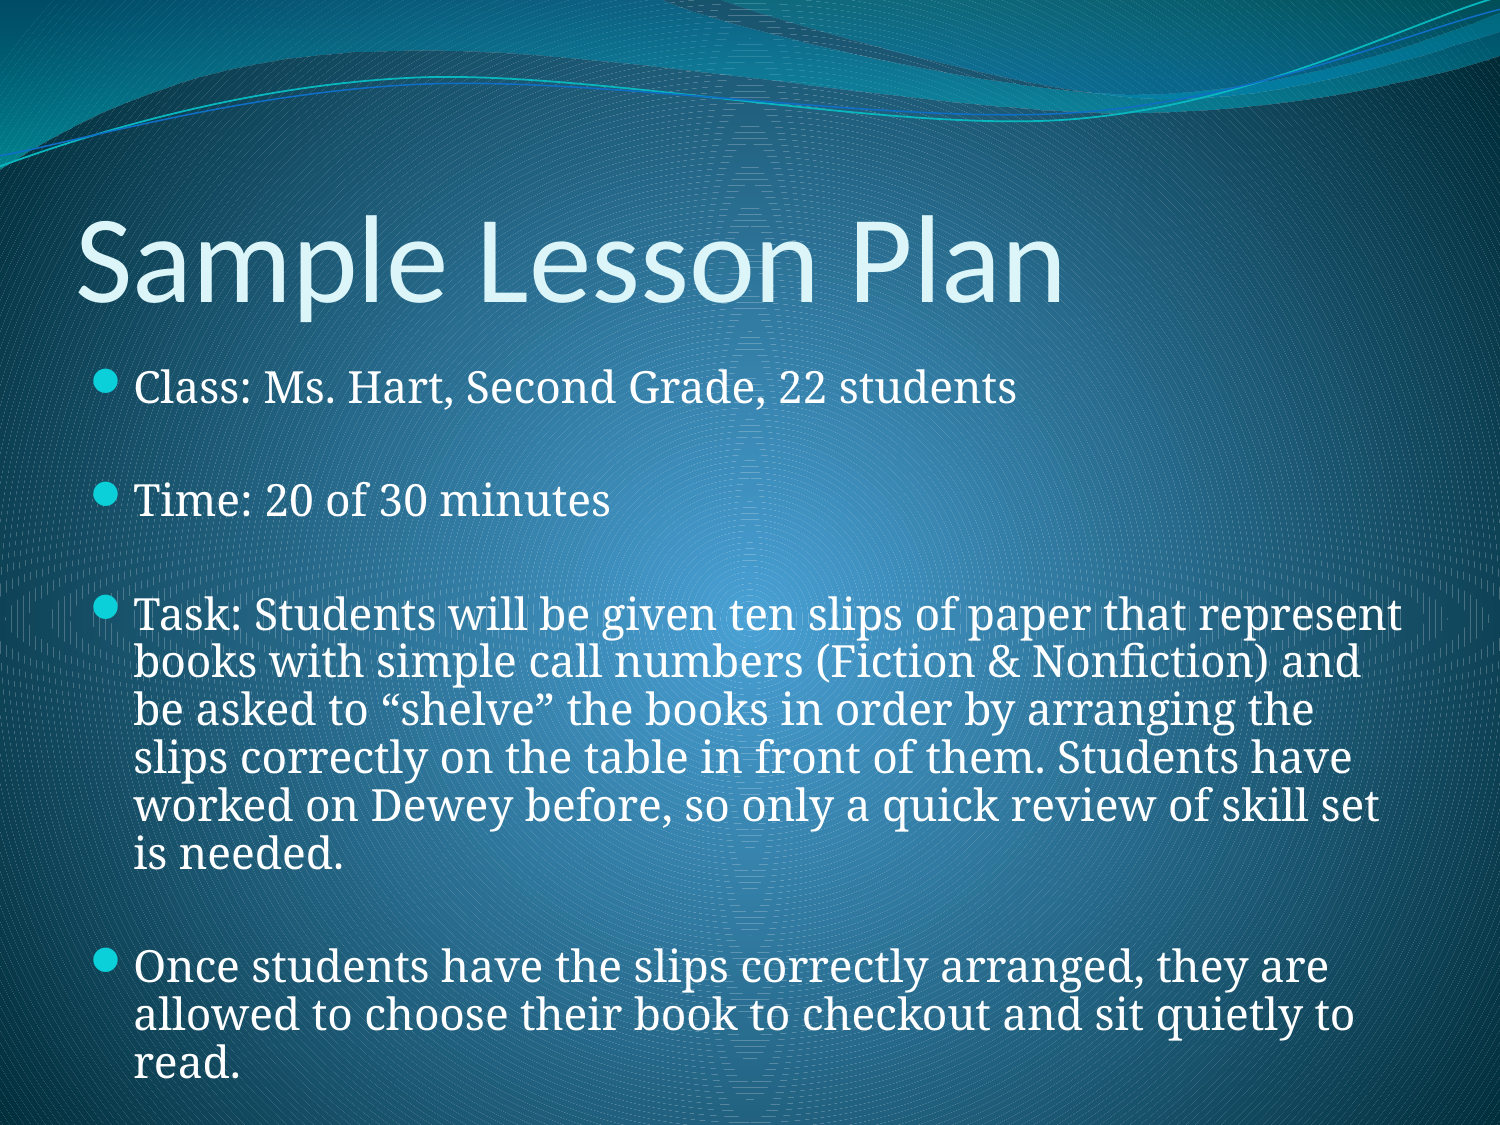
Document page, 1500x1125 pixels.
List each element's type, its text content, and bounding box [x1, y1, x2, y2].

title Sample Lesson Plan [74, 140, 1426, 328]
text_box Class: Ms. Hart, Second Grade, 22 students Time: 20 of 30 minutes Task: Students will be given ten slips of paper that represent books with simple call numbers (Fiction & Nonfiction) and be asked to “shelve” the books in order by arranging the slips correctly on the table in front of them. Students have worked on Dewey before, so only a quick review of skill set is needed. Once students have the slips correctly arranged, they are allowed to choose their book to checkout and sit quietly to read. [74, 357, 1425, 1100]
